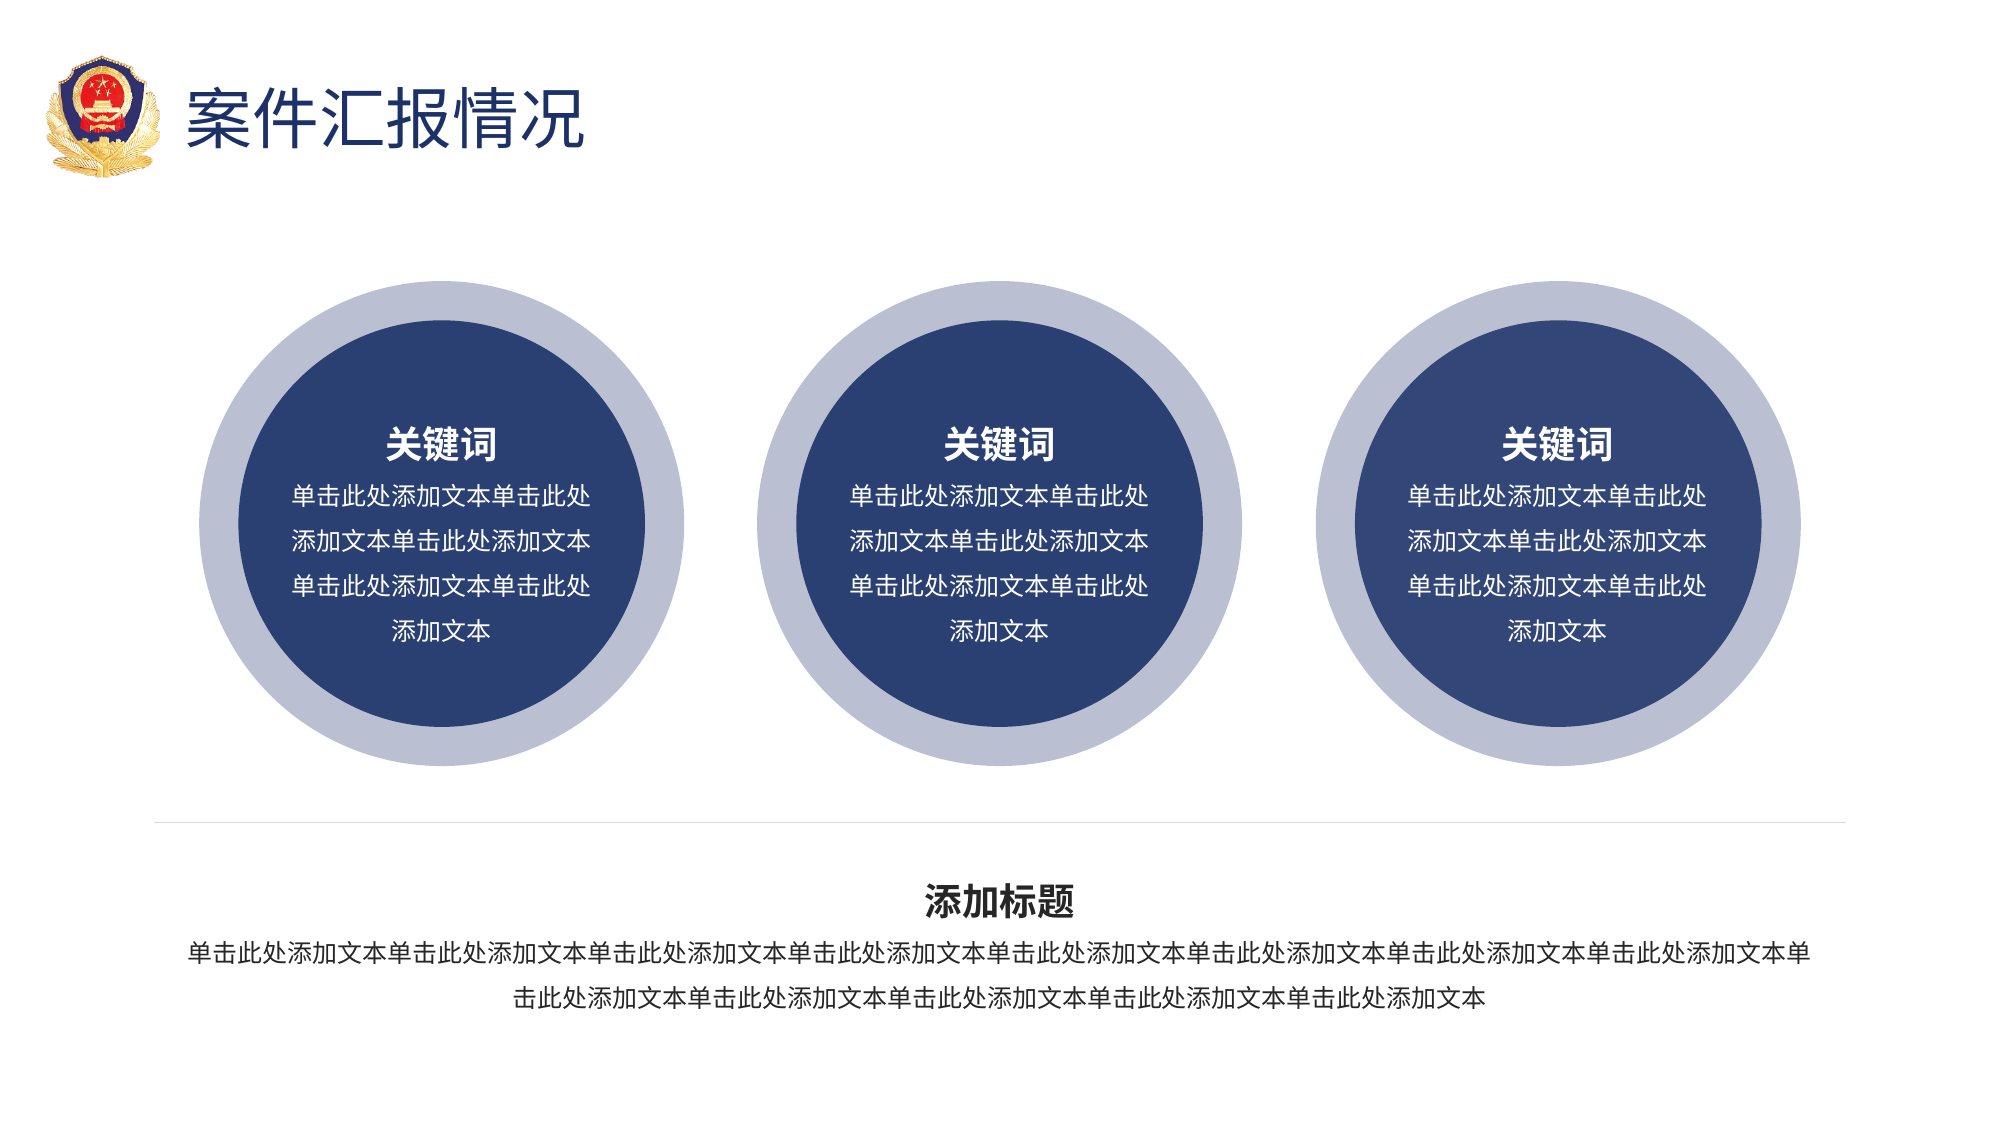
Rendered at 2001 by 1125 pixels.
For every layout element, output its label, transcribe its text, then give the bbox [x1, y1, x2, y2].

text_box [757, 281, 1243, 767]
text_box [1315, 281, 1801, 767]
text_box 添加标题 单击此处添加文本单击此处添加文本单击此处添加文本单击此处添加文本单击此处添加文本单击此处添加文本单击此处添加文本单击此处添加文本单击此处添加文本单击此处添加文本单击此处添加文本单击此处添加文本单击此处添加文本 [172, 847, 1828, 1020]
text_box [199, 281, 685, 767]
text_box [32, 42, 825, 186]
